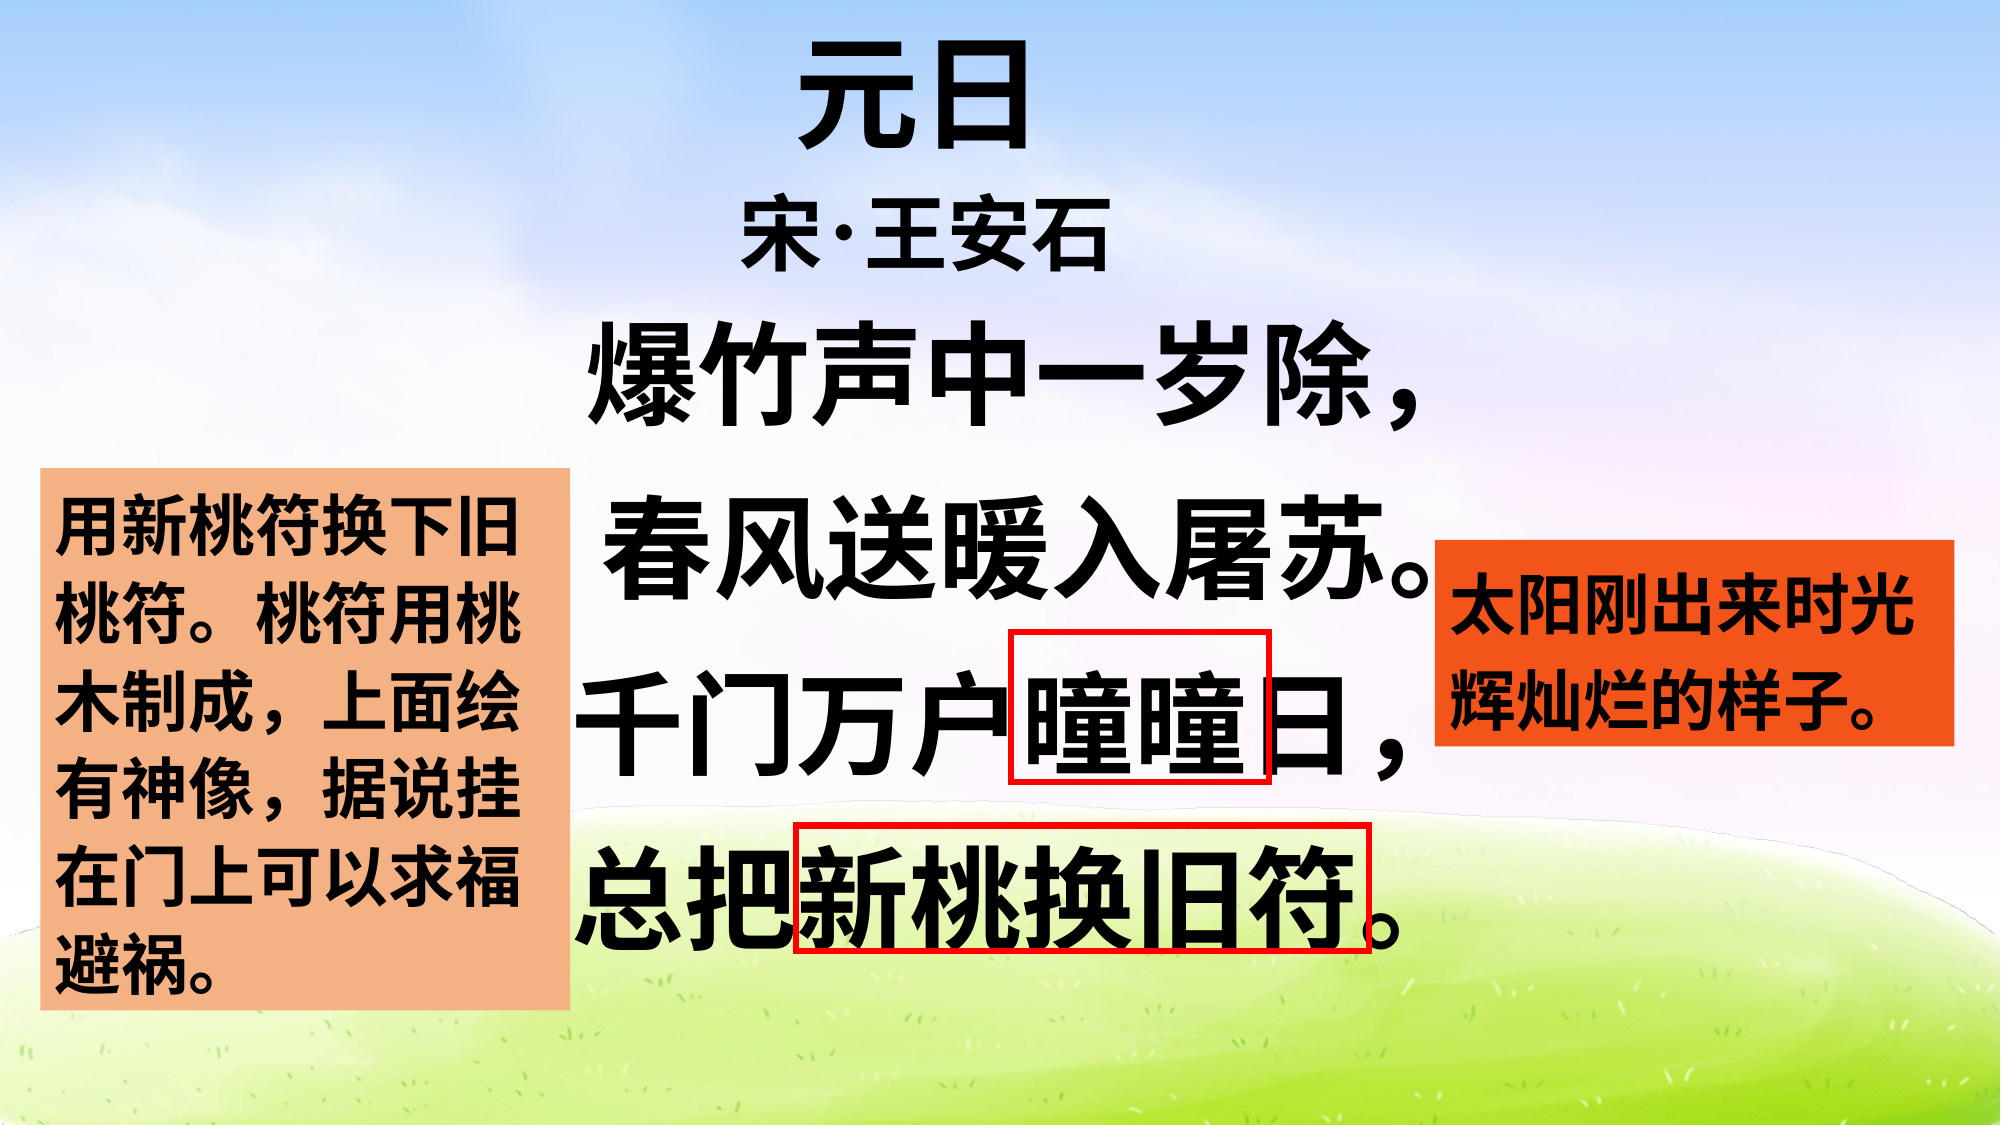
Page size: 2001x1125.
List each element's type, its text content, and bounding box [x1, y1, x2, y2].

text_box 太阳刚出来时光辉灿烂的样子。 [1434, 539, 1955, 747]
text_box 宋･王安石 [698, 173, 1229, 289]
text_box [795, 824, 1370, 952]
text_box 爆竹声中一岁除， [570, 296, 1526, 447]
text_box 春风送暖入屠苏。 千门万户曈曈日， 总把新桃换旧符。 [527, 430, 1516, 972]
text_box 用新桃符换下旧桃符。桃符用桃木制成，上面绘有神像，据说挂在门上可以求福避祸。 [40, 468, 571, 1011]
picture [0, 0, 2001, 1125]
text_box [1010, 631, 1270, 783]
text_box 元日 [779, 7, 1148, 172]
